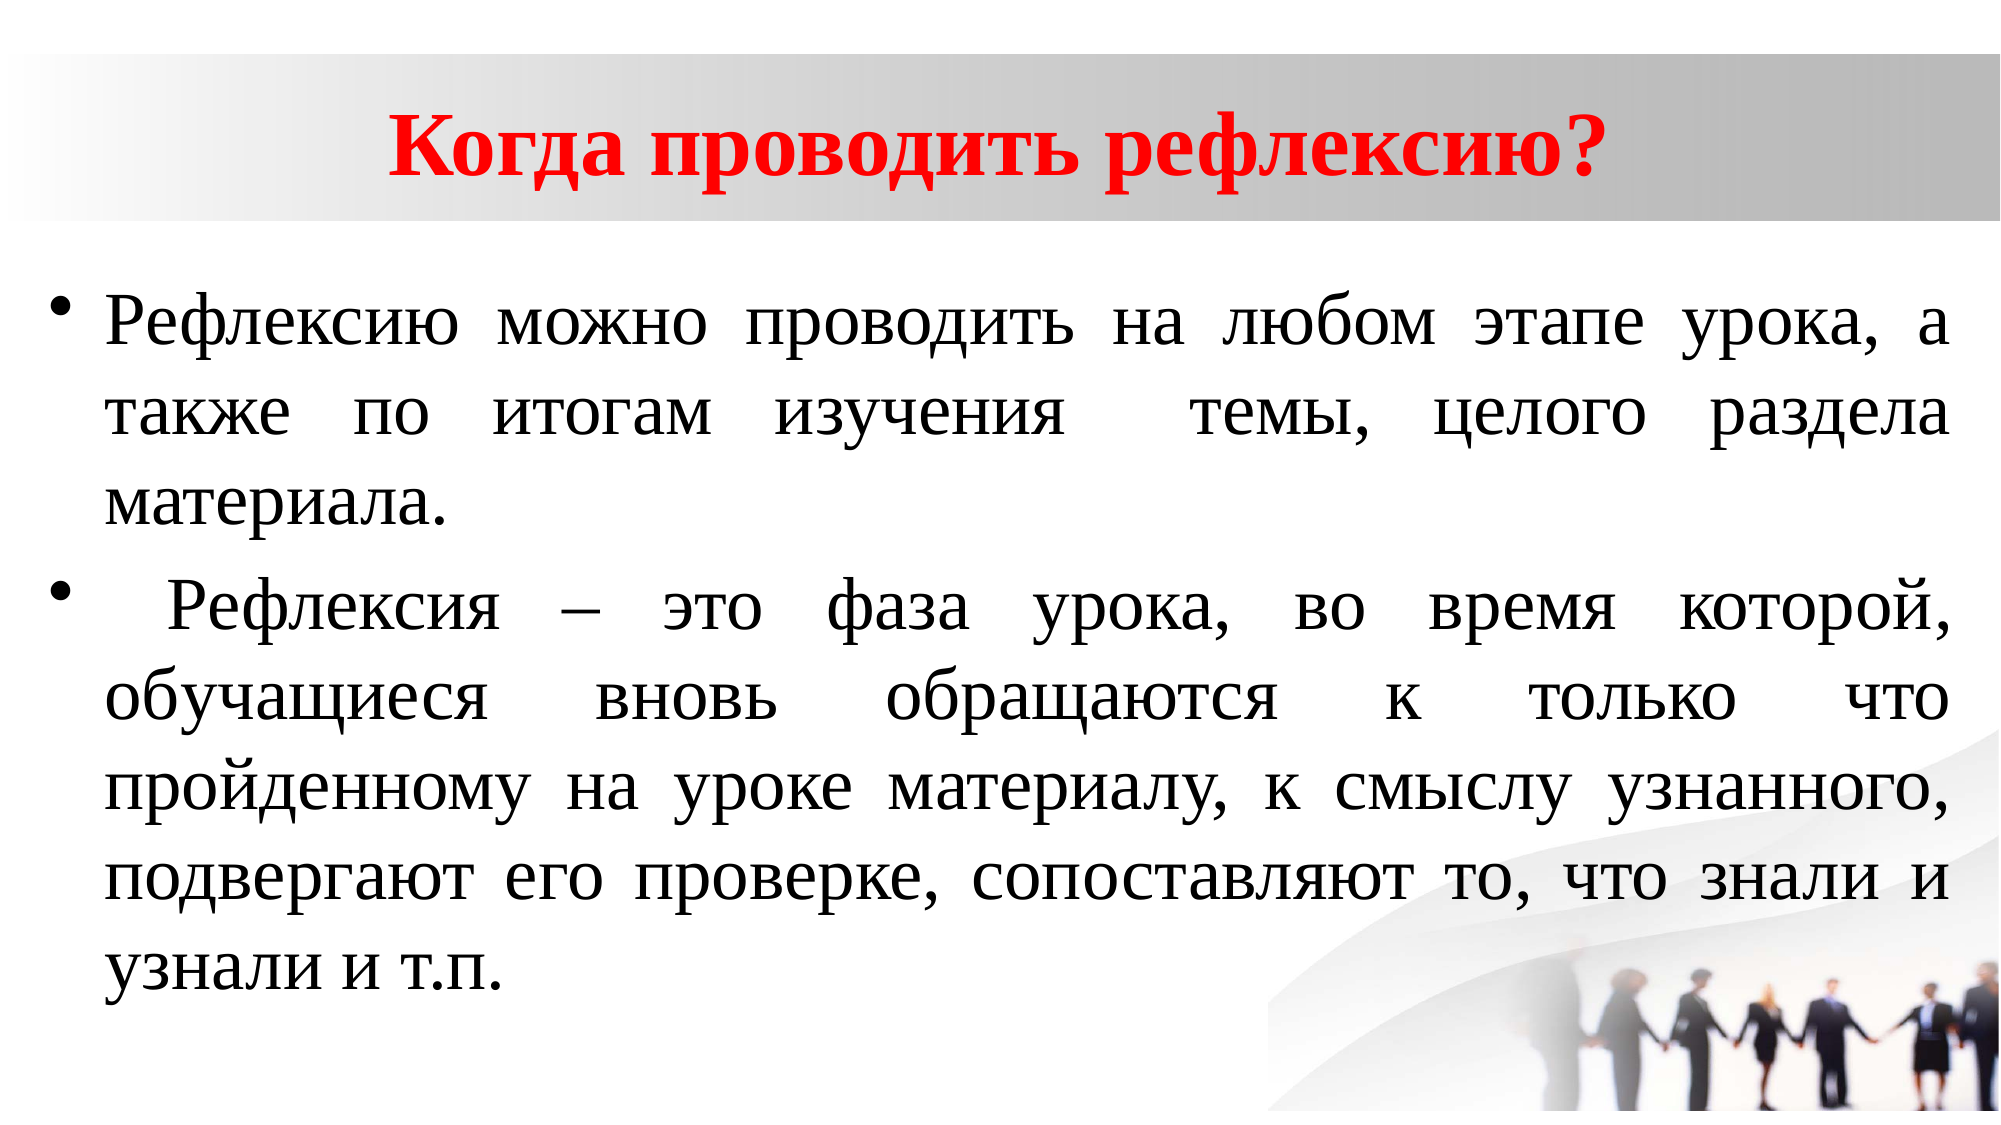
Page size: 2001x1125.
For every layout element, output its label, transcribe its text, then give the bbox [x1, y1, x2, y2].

title Когда проводить рефлексию? [99, 44, 1901, 233]
list Рефлексию можно проводить на любом этапе урока, а также по итогам изучения темы, целого раздела материала. Рефлексия – это фаза урока, во время которой, обучащиеся вновь обращаются к только что пройденному на уроке материалу, к смыслу узнанного, подвергают его проверке, сопоставляют то, что знали и узнали и т.п. [33, 262, 1969, 1085]
picture [1268, 728, 1999, 1111]
